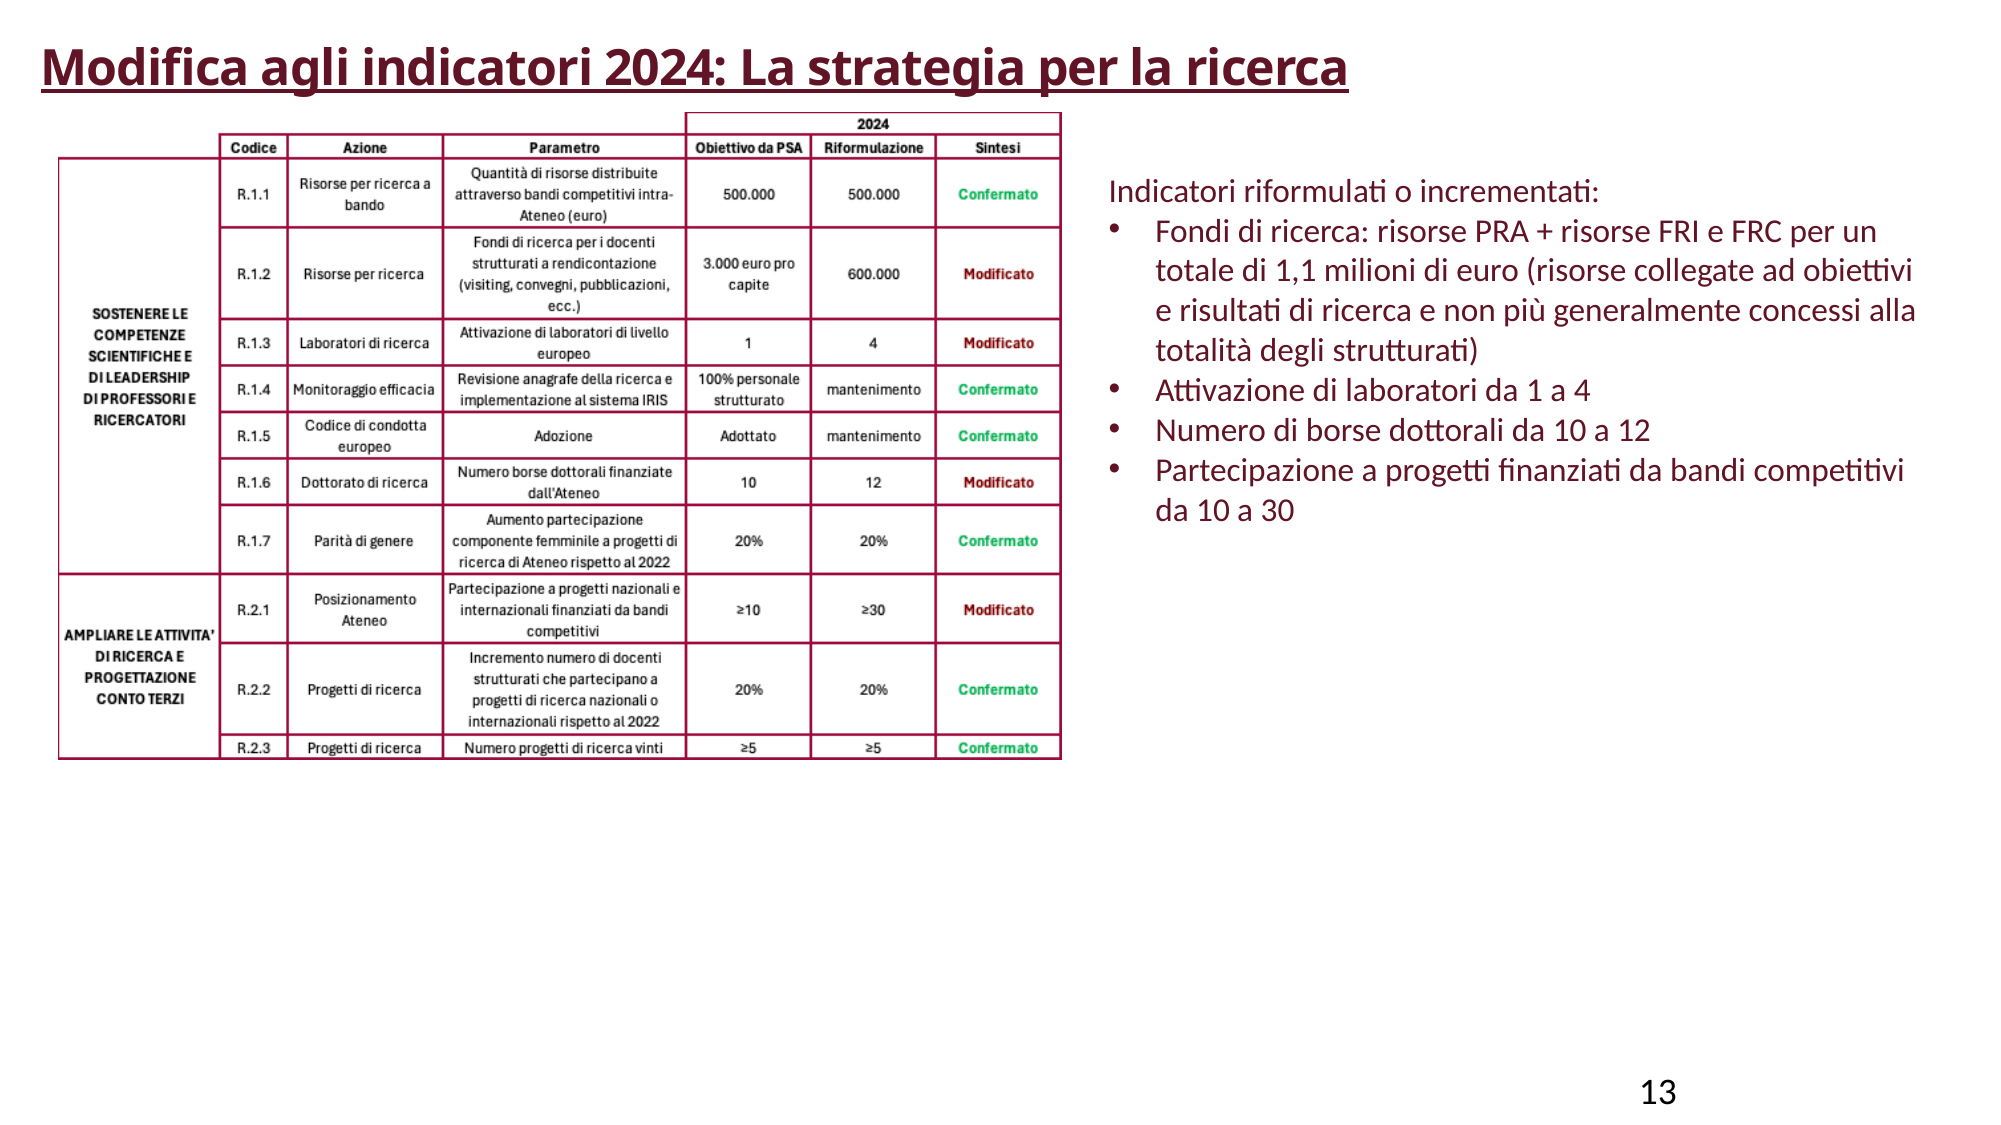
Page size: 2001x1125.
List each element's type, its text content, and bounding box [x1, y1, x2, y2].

picture [57, 111, 1062, 761]
text_box Indicatori riformulati o incrementati: Fondi di ricerca: risorse PRA + risorse FRI e FRC per un totale di 1,1 milioni di euro (risorse collegate ad obiettivi e risultati di ricerca e non più generalmente concessi alla totalità degli strutturati) Attivazione di laboratori da 1 a 4 Numero di borse dottorali da 10 a 12 Partecipazione a progetti finanziati da bandi competitivi da 10 a 30 [1093, 161, 1948, 576]
slide_number 13 [1624, 1059, 1840, 1120]
text_box Modifica agli indicatori 2024: La strategia per la ricerca [25, 37, 1989, 113]
